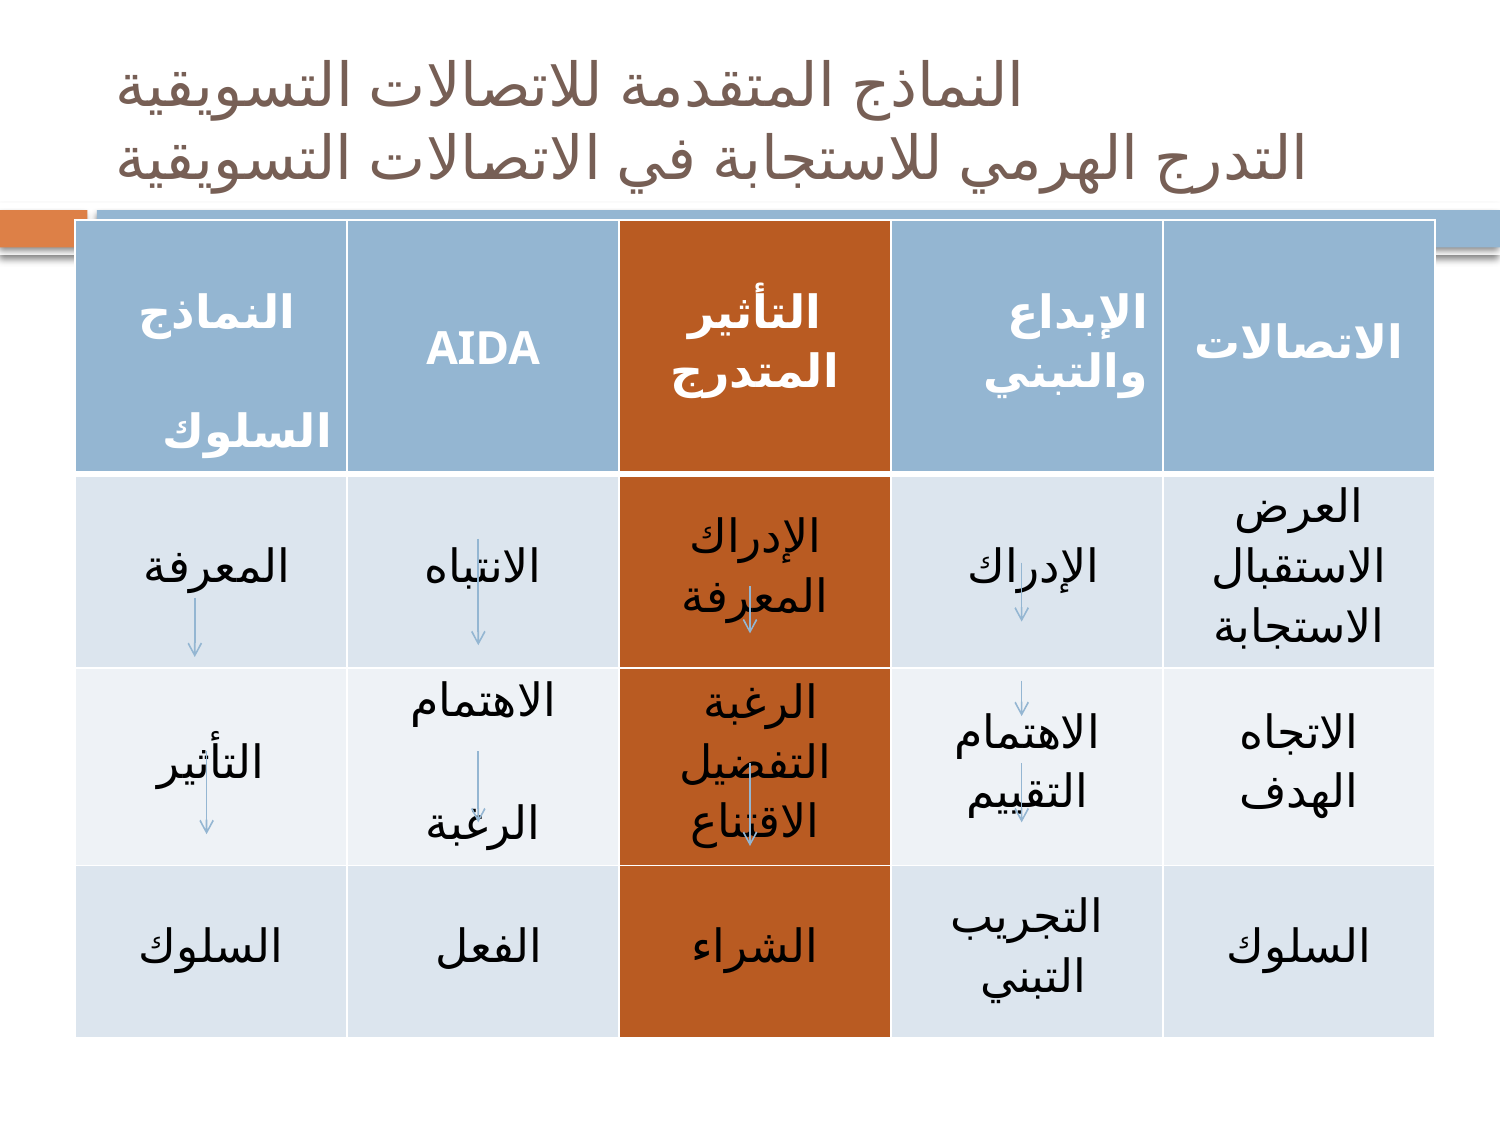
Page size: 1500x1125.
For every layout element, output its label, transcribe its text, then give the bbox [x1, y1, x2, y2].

table_cell الاهتمام التقييم [892, 669, 1162, 865]
table_header النماذج السلوك [76, 221, 346, 471]
table_cell العرض الاستقبال الاستجابة [1164, 477, 1434, 667]
table_cell التجريب التبني [892, 866, 1162, 1037]
table_cell الاتجاه الهدف [1164, 669, 1434, 865]
table_cell التأثير [76, 669, 346, 865]
table_cell الشراء [620, 866, 890, 1037]
table_cell الانتباه [348, 477, 618, 667]
title النماذج المتقدمة للاتصالات التسويقية التدرج الهرمي للاستجابة في الاتصالات التسويقية [100, 37, 1438, 200]
table_cell المعرفة [76, 477, 346, 667]
table_cell الرغبة التفضيل الاقتناع [620, 669, 890, 865]
table_cell الإدراك المعرفة [620, 477, 890, 667]
table_cell الاهتمام الرغبة [348, 669, 618, 865]
table_cell الفعل [348, 866, 618, 1037]
table_cell الإدراك [892, 477, 1162, 667]
table_header التأثير المتدرج [620, 221, 890, 471]
table_header AIDA [348, 221, 618, 471]
table_cell السلوك [1164, 866, 1434, 1037]
table_header الإبداع والتبني [892, 221, 1162, 471]
table_cell السلوك [76, 866, 346, 1037]
table_header الاتصالات [1164, 221, 1434, 471]
